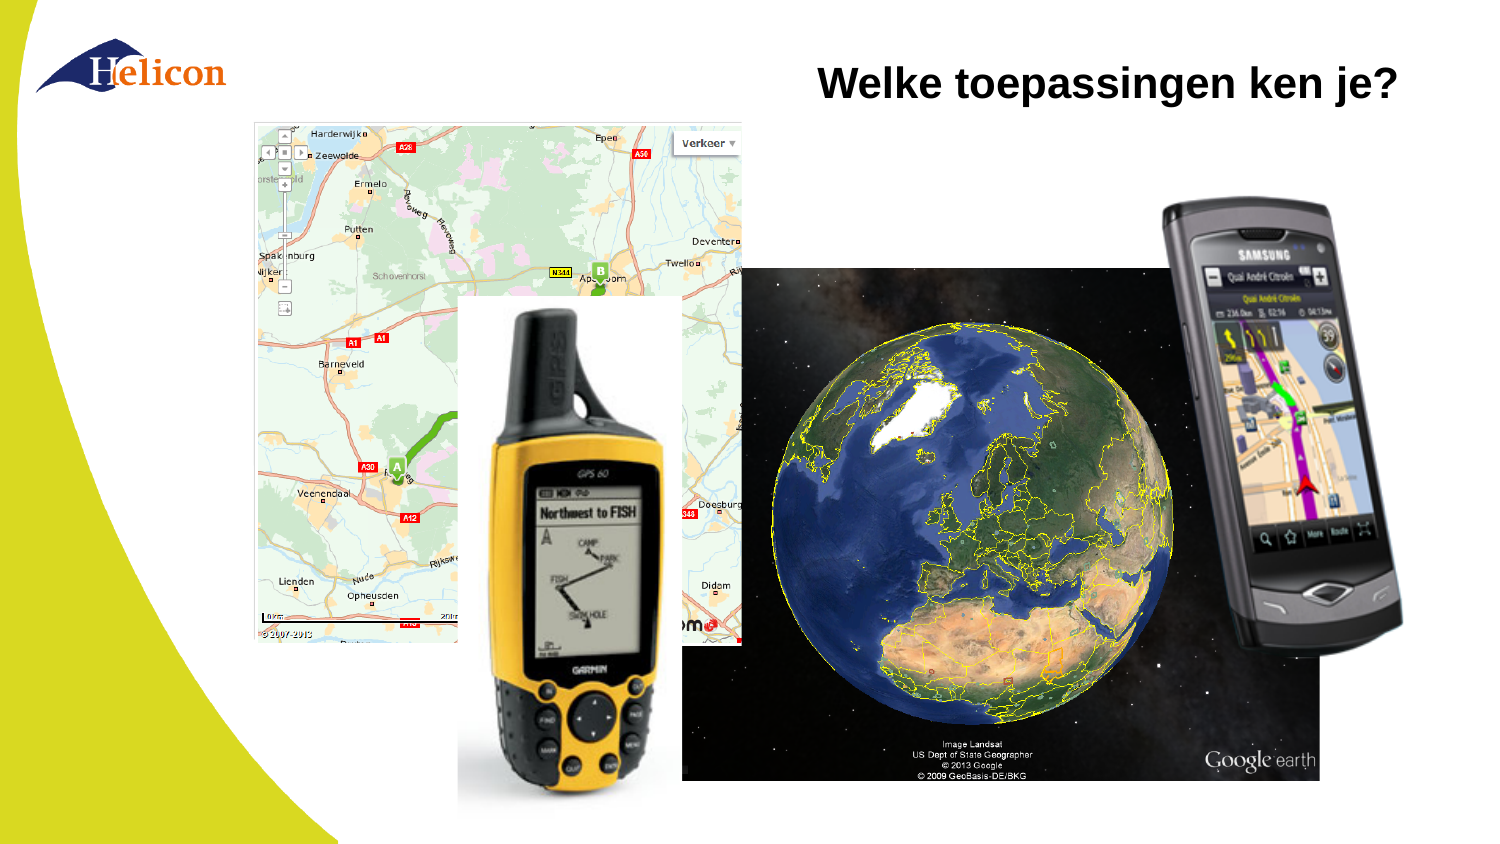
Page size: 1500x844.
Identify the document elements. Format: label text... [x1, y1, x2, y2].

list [1151, 185, 1465, 702]
picture [0, 0, 1500, 844]
title Welke toepassingen ken je? [324, 40, 1415, 121]
